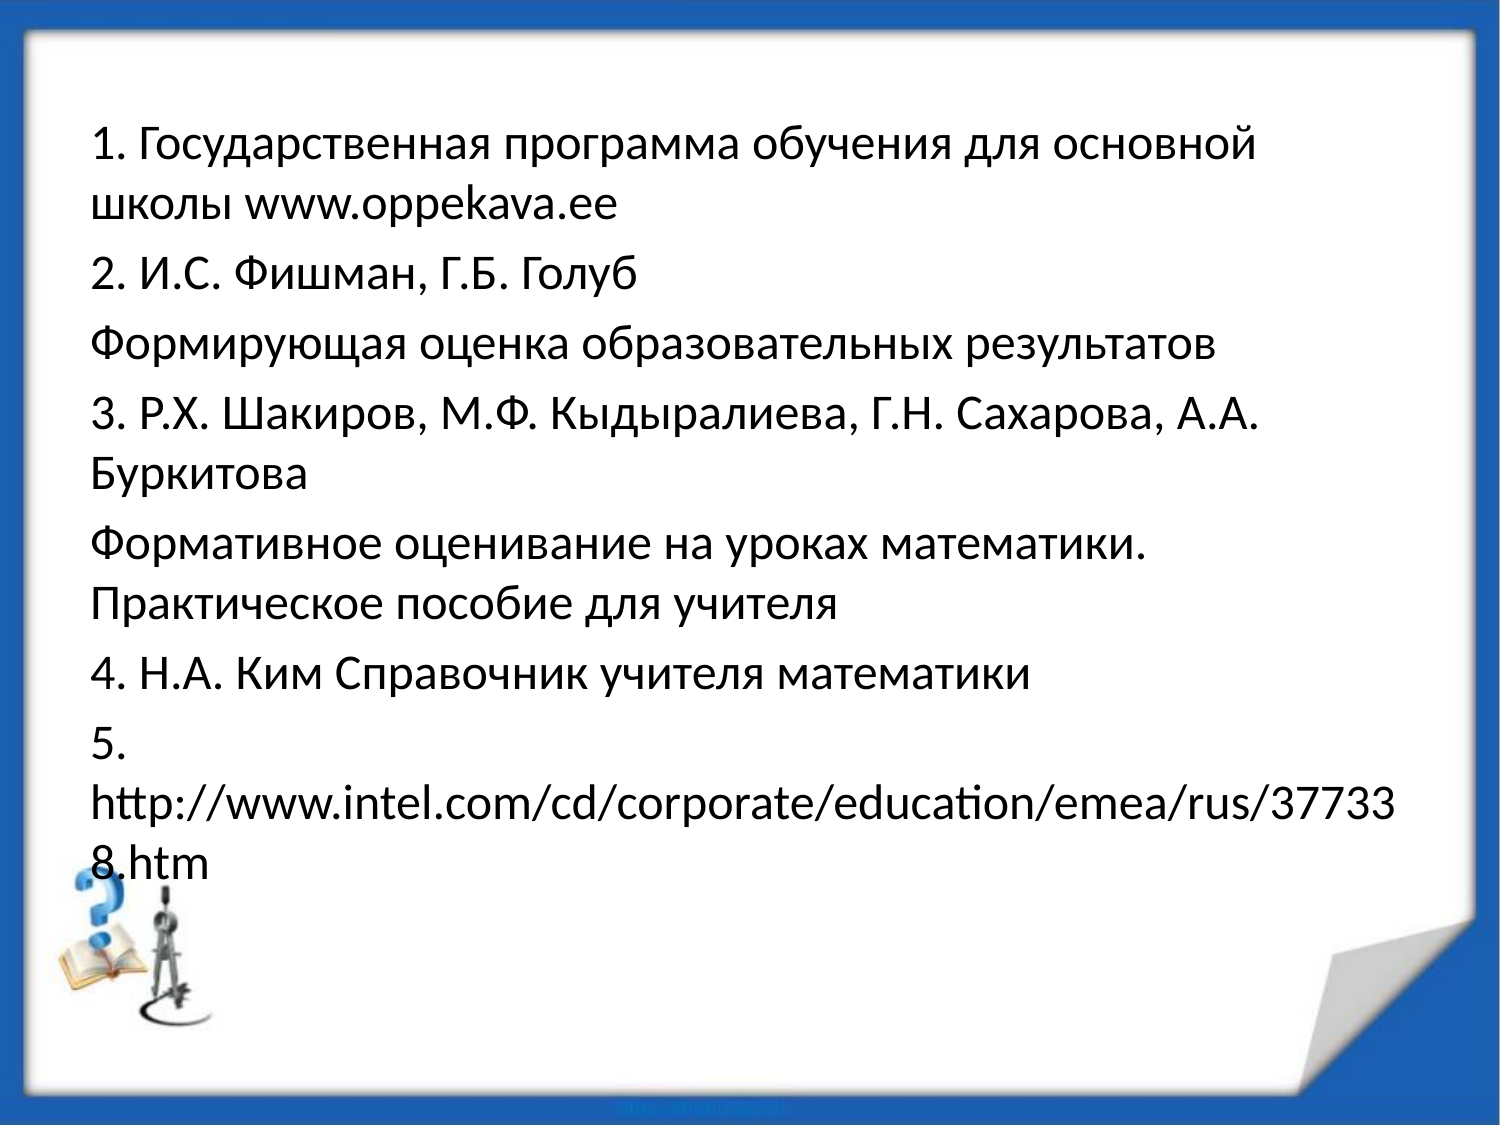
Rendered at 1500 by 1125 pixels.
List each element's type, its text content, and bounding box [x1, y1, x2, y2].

list 1. Государственная программа обучения для основной школы www.oppekava.ee 2. И.С. Фишман, Г.Б. Голуб Формирующая оценка образовательных результатов 3. Р.Х. Шакиров, М.Ф. Кыдыралиева, Г.Н. Сахарова, А.А. Буркитова Формативное оценивание на уроках математики. Практическое пособие для учителя 4. Н.А. Ким Справочник учителя математики 5. http://www.intel.com/cd/corporate/education/emea/rus/377338.htm [75, 101, 1425, 1005]
picture [0, 0, 1500, 1125]
